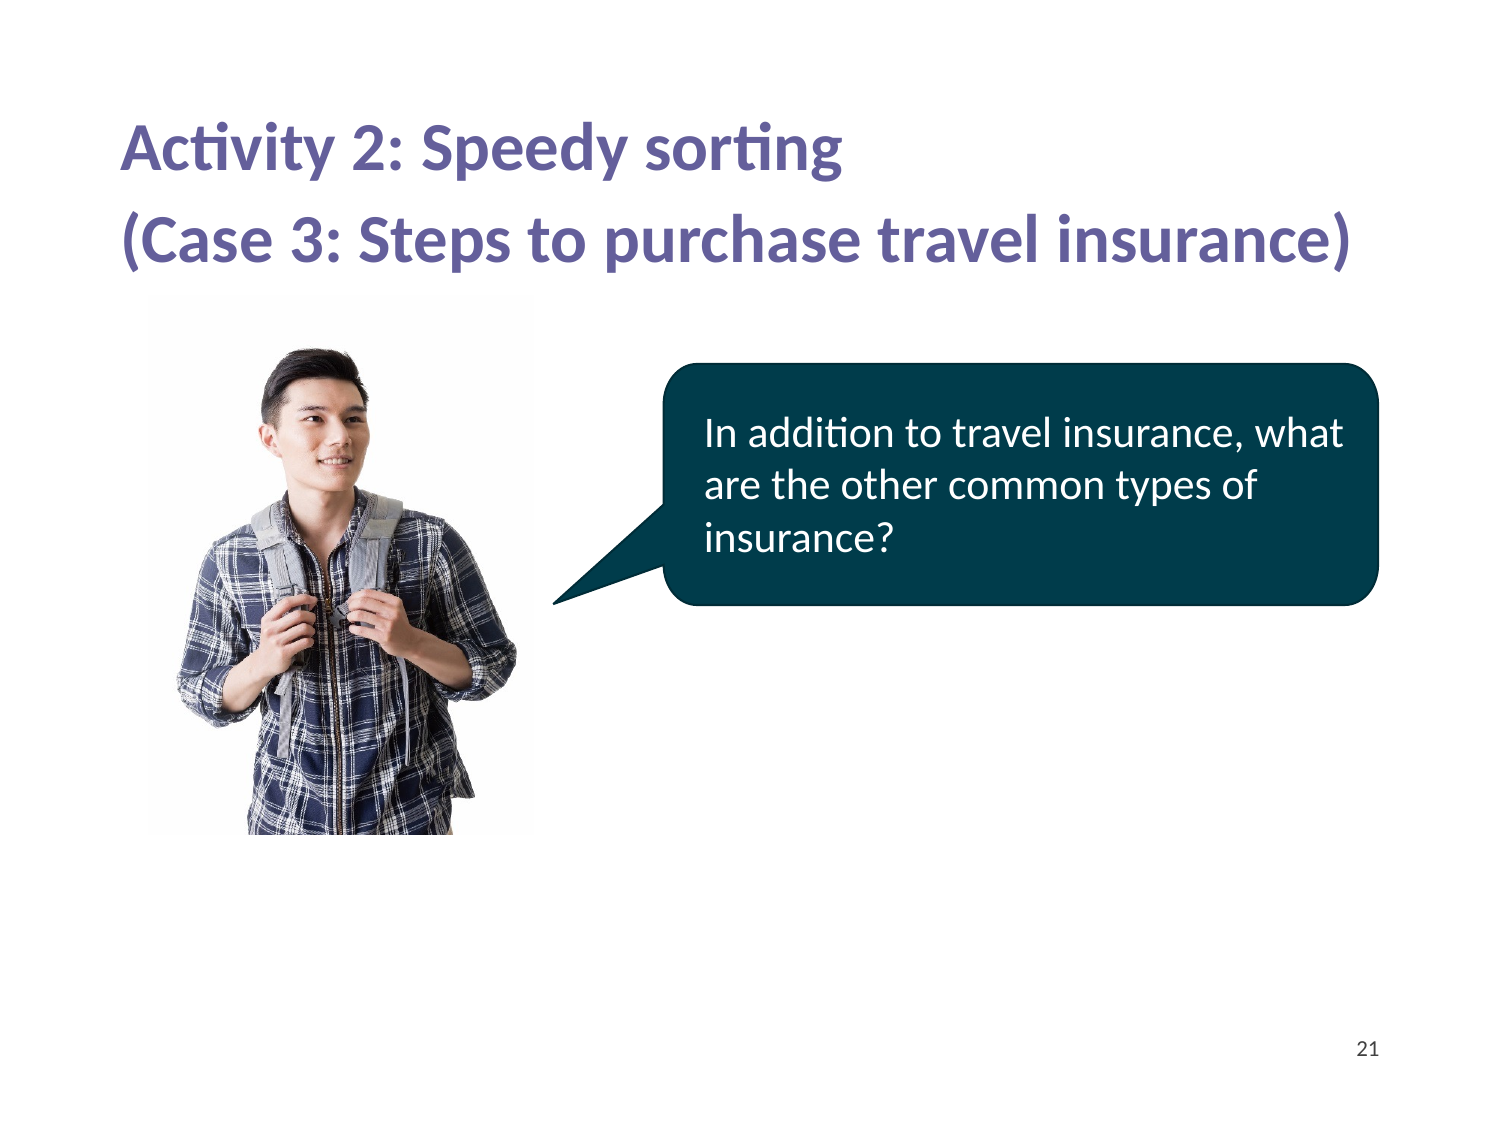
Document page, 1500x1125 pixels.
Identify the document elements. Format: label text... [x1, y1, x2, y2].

picture [148, 295, 534, 836]
slide_number 21 [1353, 1035, 1381, 1062]
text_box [553, 363, 1392, 606]
list Activity 2: Speedy sorting (Case 3: Steps to purchase travel insurance) [119, 113, 1381, 302]
